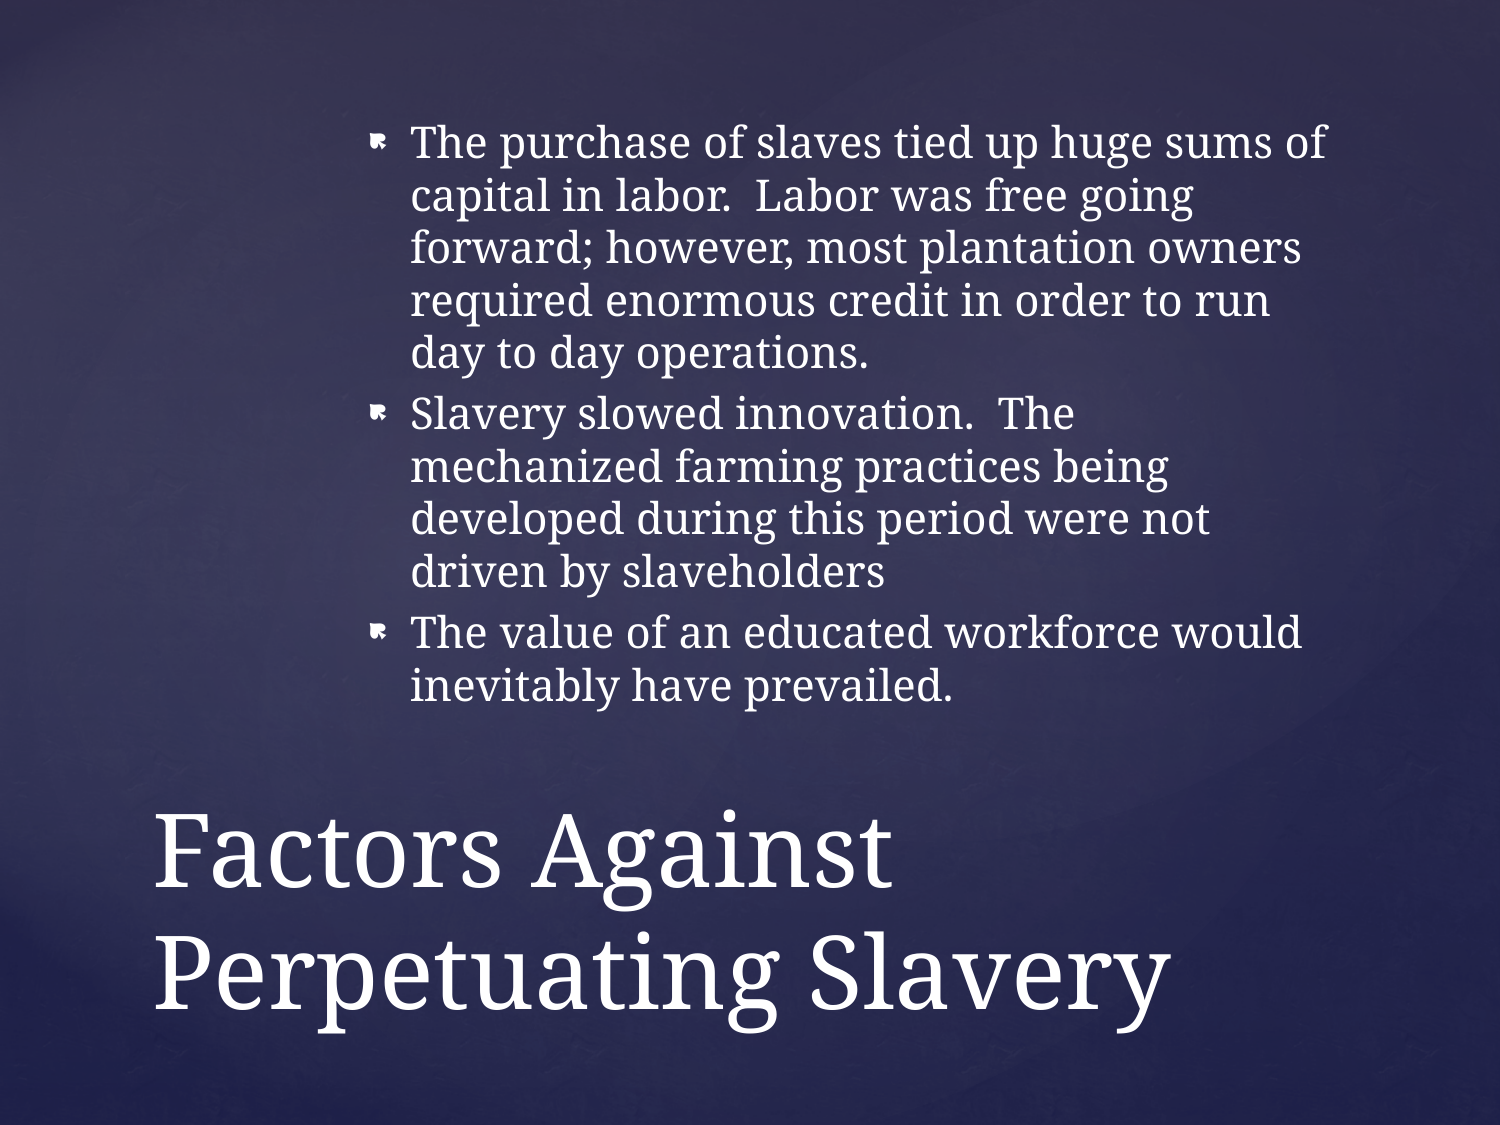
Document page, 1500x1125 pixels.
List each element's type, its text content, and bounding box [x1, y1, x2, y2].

title Factors Against Perpetuating Slavery [137, 887, 1375, 1038]
list The purchase of slaves tied up huge sums of capital in labor. Labor was free going forward; however, most plantation owners required enormous credit in order to run day to day operations. Slavery slowed innovation. The mechanized farming practices being developed during this period were not driven by slaveholders The value of an educated workforce would inevitably have prevailed. [350, 112, 1350, 713]
